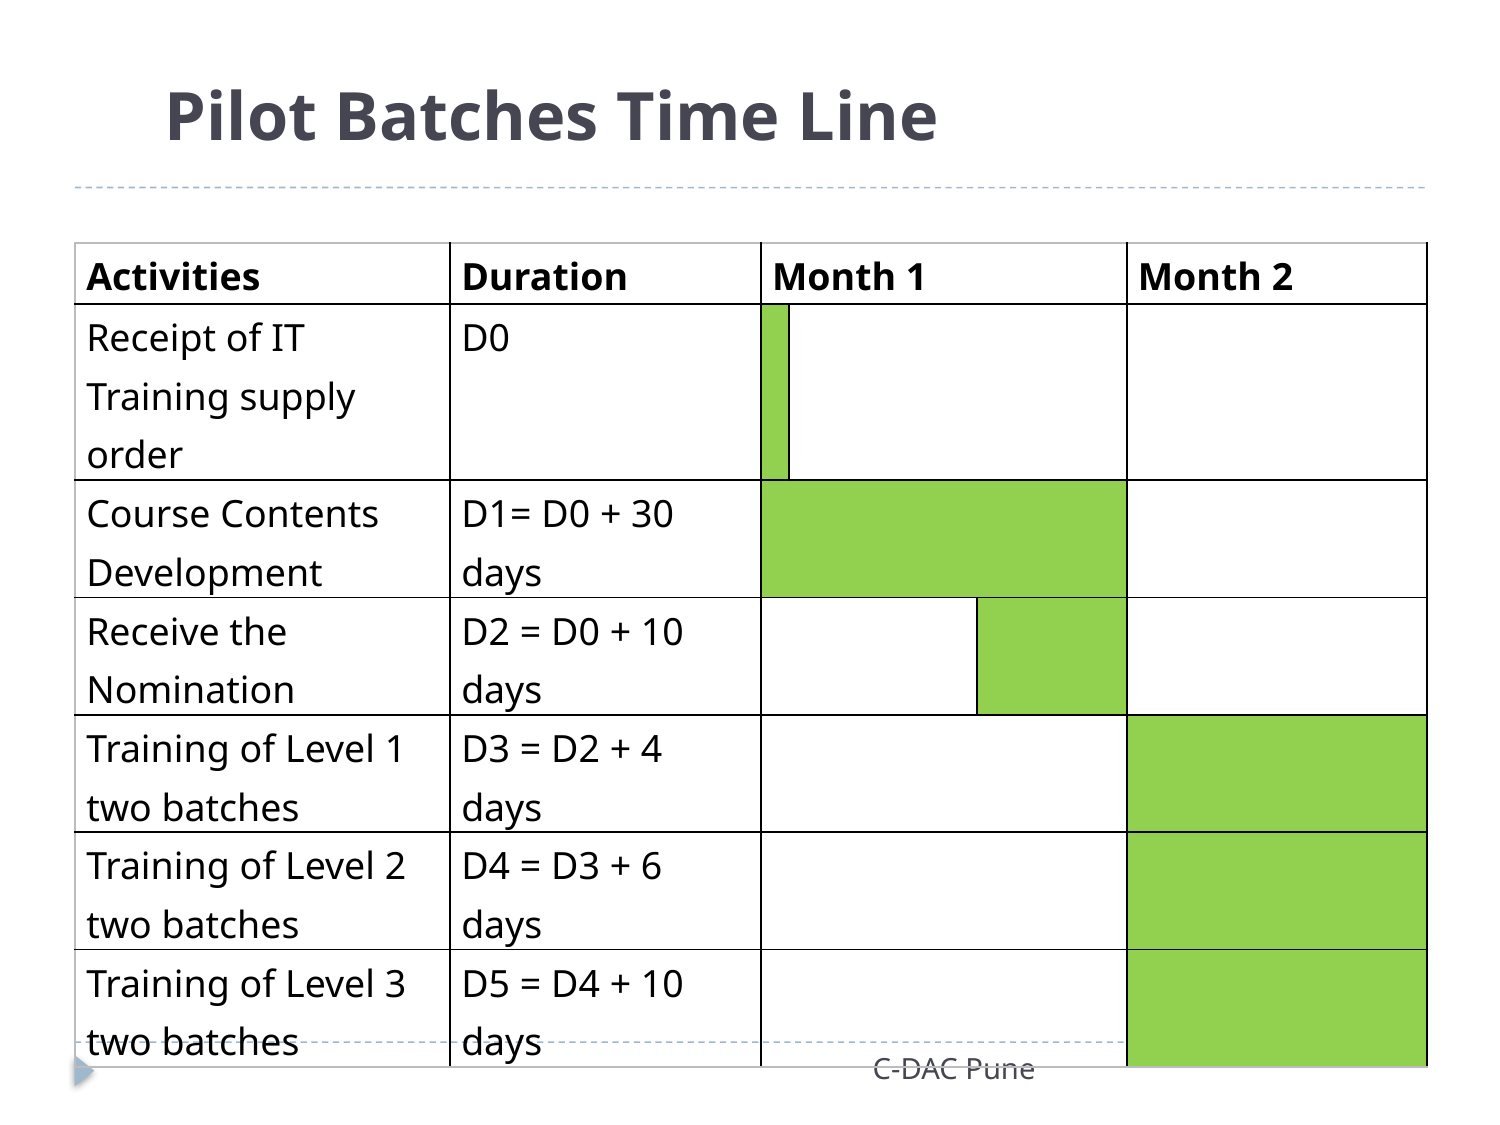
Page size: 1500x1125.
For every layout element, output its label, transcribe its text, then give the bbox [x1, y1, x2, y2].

table_cell [762, 716, 1126, 831]
table_cell [762, 481, 1126, 597]
table_cell [978, 598, 1126, 714]
table_header Activities [76, 244, 449, 303]
table_cell [1128, 305, 1426, 479]
table_header Month 2 [1128, 244, 1426, 303]
table_cell Training of Level 1 two batches [76, 716, 449, 831]
table_cell [790, 305, 1126, 479]
title Pilot Batches Time Line [150, 45, 1425, 161]
footer C-DAC Pune [475, 1068, 1051, 1103]
table_cell [762, 833, 1126, 949]
table_cell D0 [451, 305, 760, 479]
table_cell D1= D0 + 30 days [451, 481, 760, 597]
table_cell [1128, 716, 1426, 831]
table_cell D3 = D2 + 4 days [451, 716, 760, 831]
table_cell [762, 950, 1126, 1066]
table_cell Training of Level 2 two batches [76, 833, 449, 949]
table_cell Course Contents Development [76, 481, 449, 597]
table_cell [762, 305, 788, 479]
table_header Month 1 [762, 244, 1126, 303]
table_cell Receive the Nomination [76, 598, 449, 714]
table_cell D2 = D0 + 10 days [451, 598, 760, 714]
table_cell [762, 598, 976, 714]
table_cell [1128, 950, 1426, 1066]
table_cell [1128, 598, 1426, 714]
table_cell Receipt of IT Training supply order [76, 305, 449, 479]
table_cell [1128, 833, 1426, 949]
table_cell D4 = D3 + 6 days [451, 833, 760, 949]
table_header Duration [451, 244, 760, 303]
table_cell Training of Level 3 two batches [76, 950, 449, 1066]
table_cell [1128, 481, 1426, 597]
table_cell D5 = D4 + 10 days [451, 950, 760, 1066]
